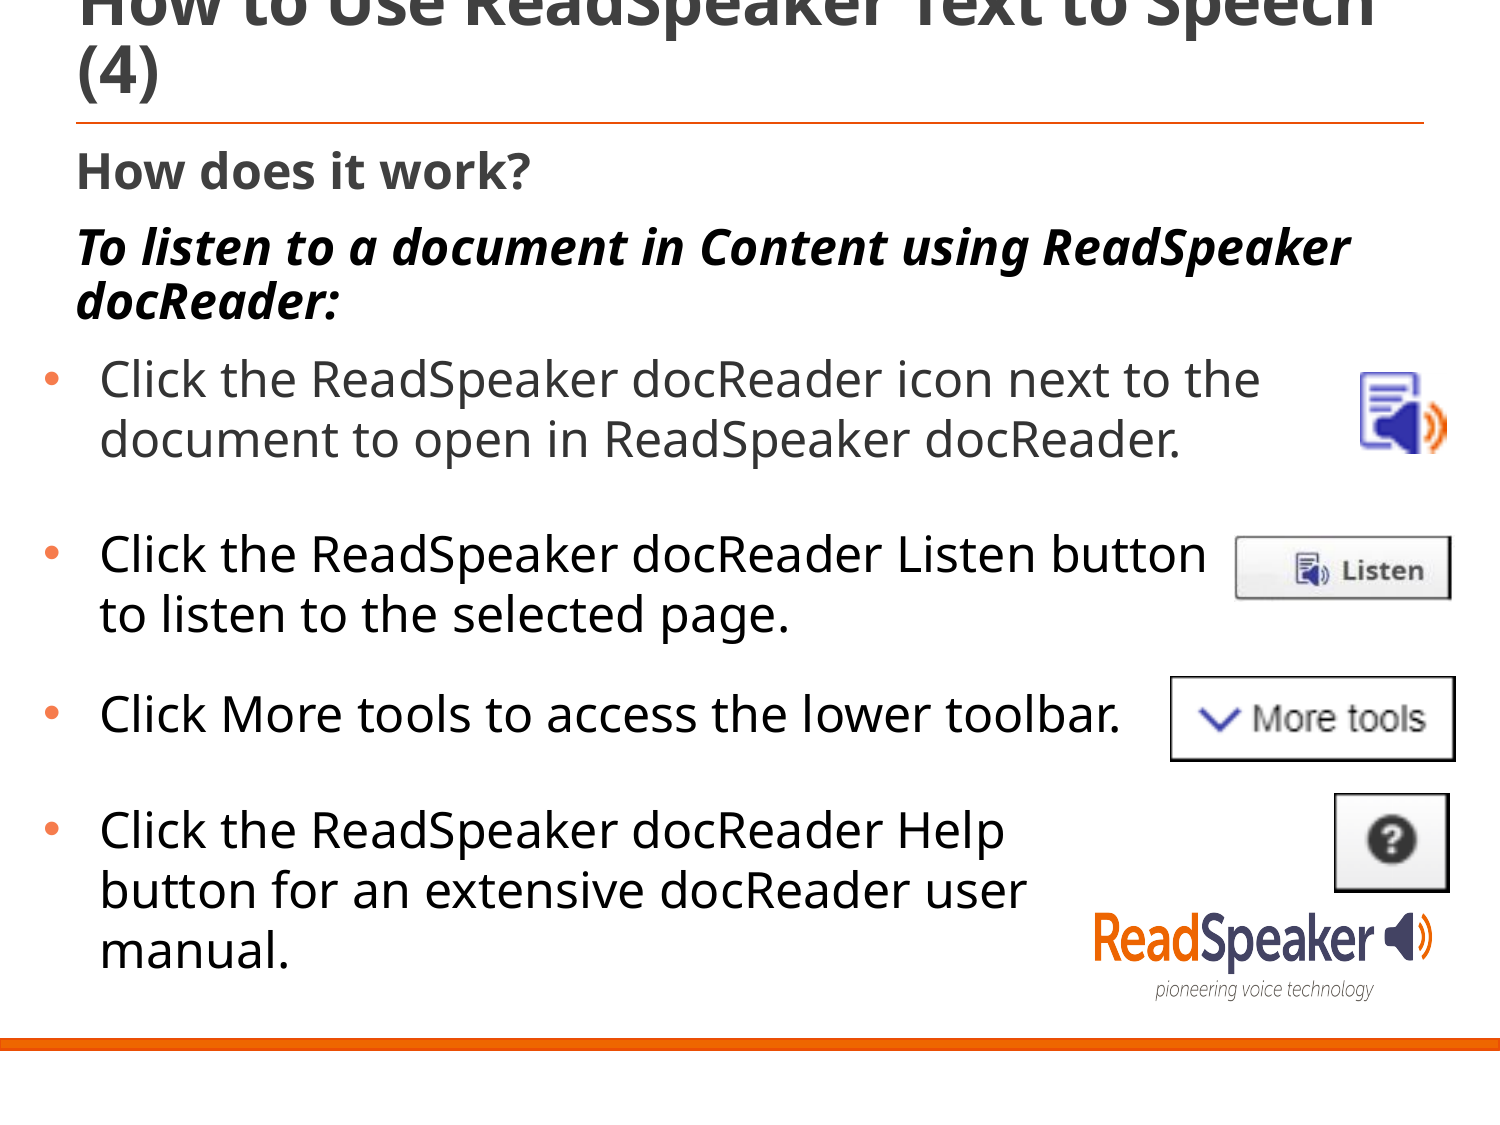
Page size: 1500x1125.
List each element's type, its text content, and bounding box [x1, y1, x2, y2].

picture [1170, 675, 1456, 762]
list How does it work? To listen to a document in Content using ReadSpeaker docReader: [75, 138, 1480, 343]
title How to Use ReadSpeaker Text to Speech (4) [62, 21, 1469, 115]
picture [1068, 793, 1459, 1010]
text_box Click More tools to access the lower toolbar. [43, 682, 1143, 742]
text_box Click the ReadSpeaker docReader icon next to the document to open in ReadSpeaker docReader. [43, 347, 1313, 487]
picture [1359, 372, 1448, 455]
picture [1233, 534, 1455, 603]
text_box Click the ReadSpeaker docReader Help button for an extensive docReader user manual. [43, 798, 1147, 984]
text_box Click the ReadSpeaker docReader Listen button to listen to the selected page. [43, 492, 1216, 636]
